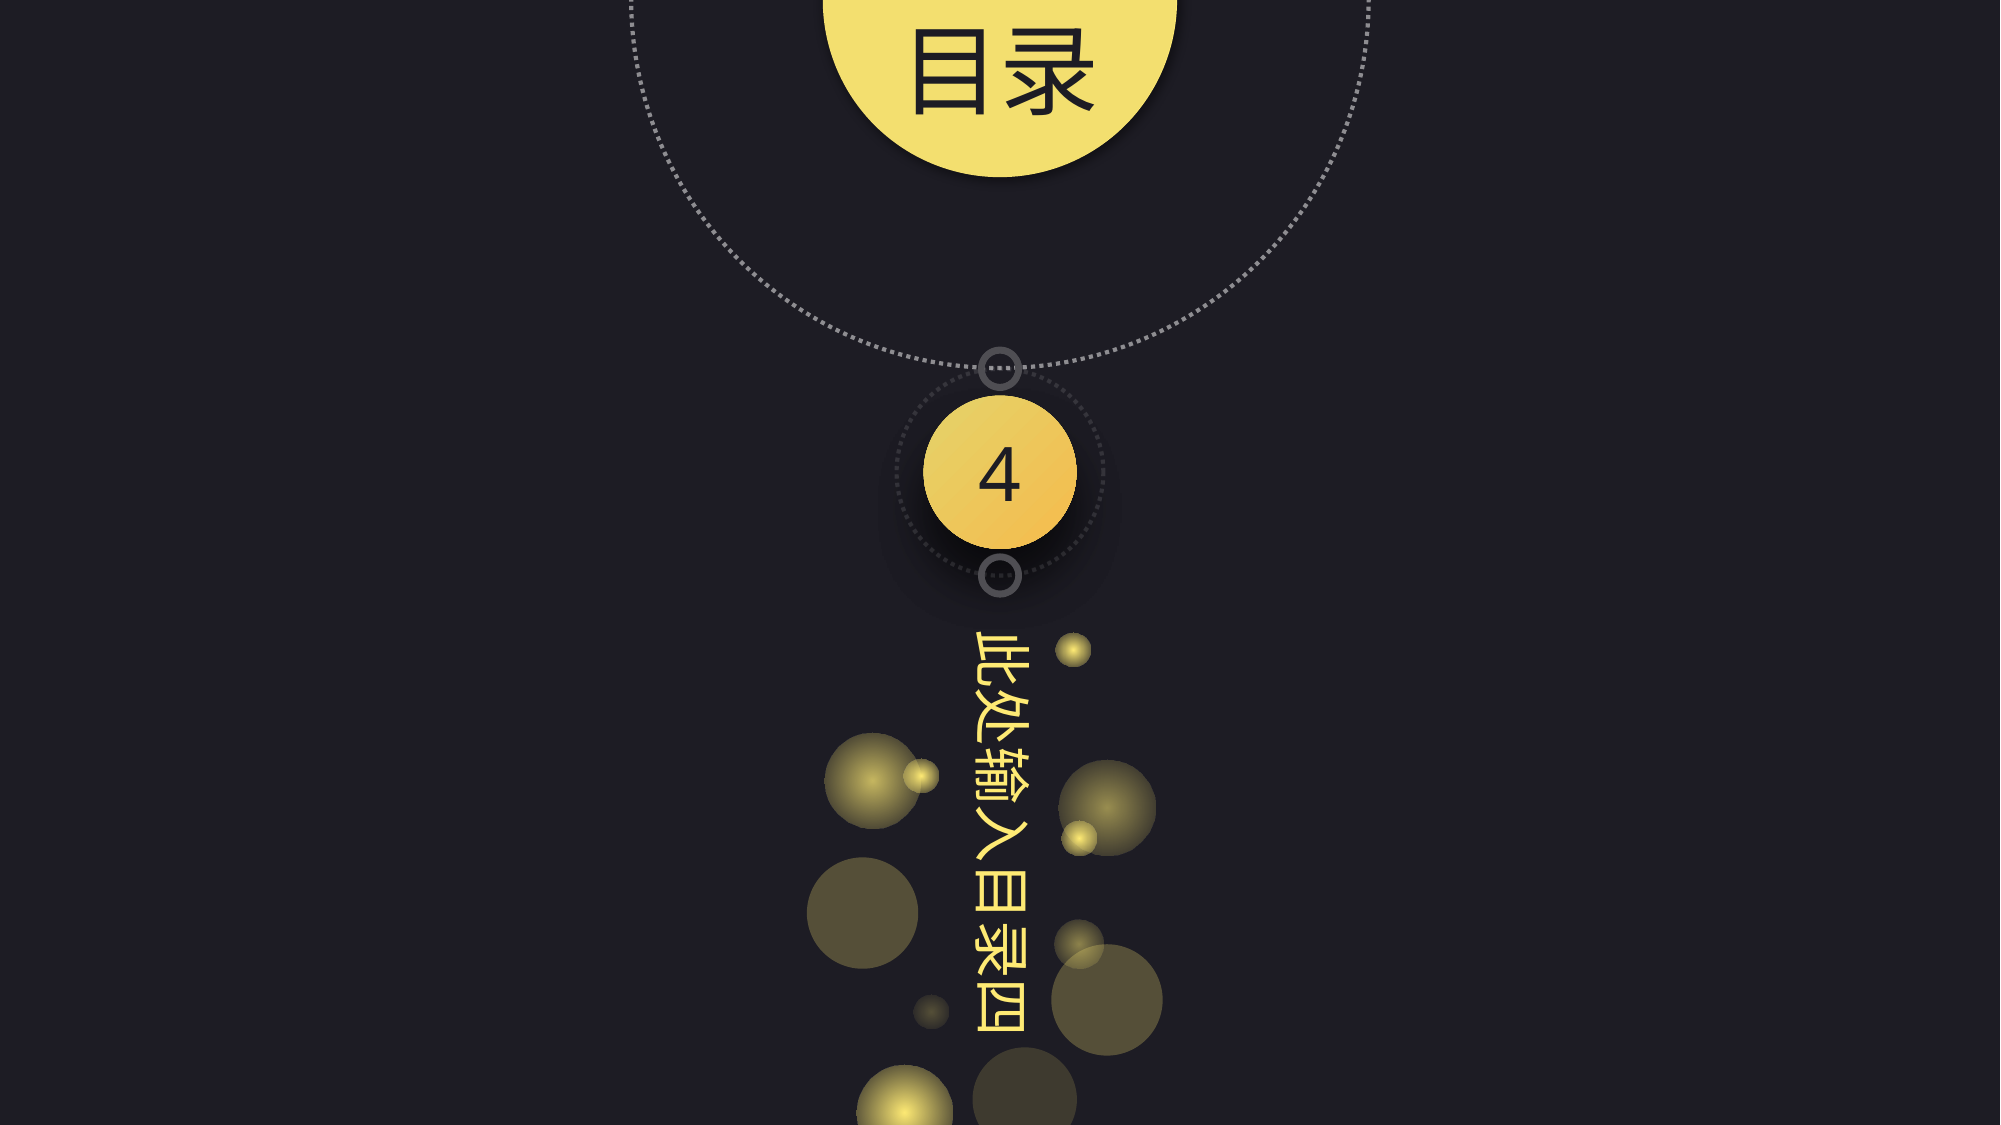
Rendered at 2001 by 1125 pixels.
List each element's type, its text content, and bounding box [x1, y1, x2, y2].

text_box [1050, 943, 1164, 1057]
text_box [912, 993, 950, 1030]
text_box [823, 731, 920, 830]
text_box 此处输入目录四 [945, 614, 1046, 1117]
text_box [855, 1063, 954, 1125]
text_box [971, 1046, 1078, 1125]
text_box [896, 347, 1104, 598]
text_box [805, 856, 920, 970]
text_box [902, 757, 940, 794]
text_box [1054, 631, 1092, 668]
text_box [631, 0, 1369, 369]
text_box [1053, 918, 1105, 964]
text_box [1057, 758, 1157, 857]
text_box [1060, 830, 1089, 857]
